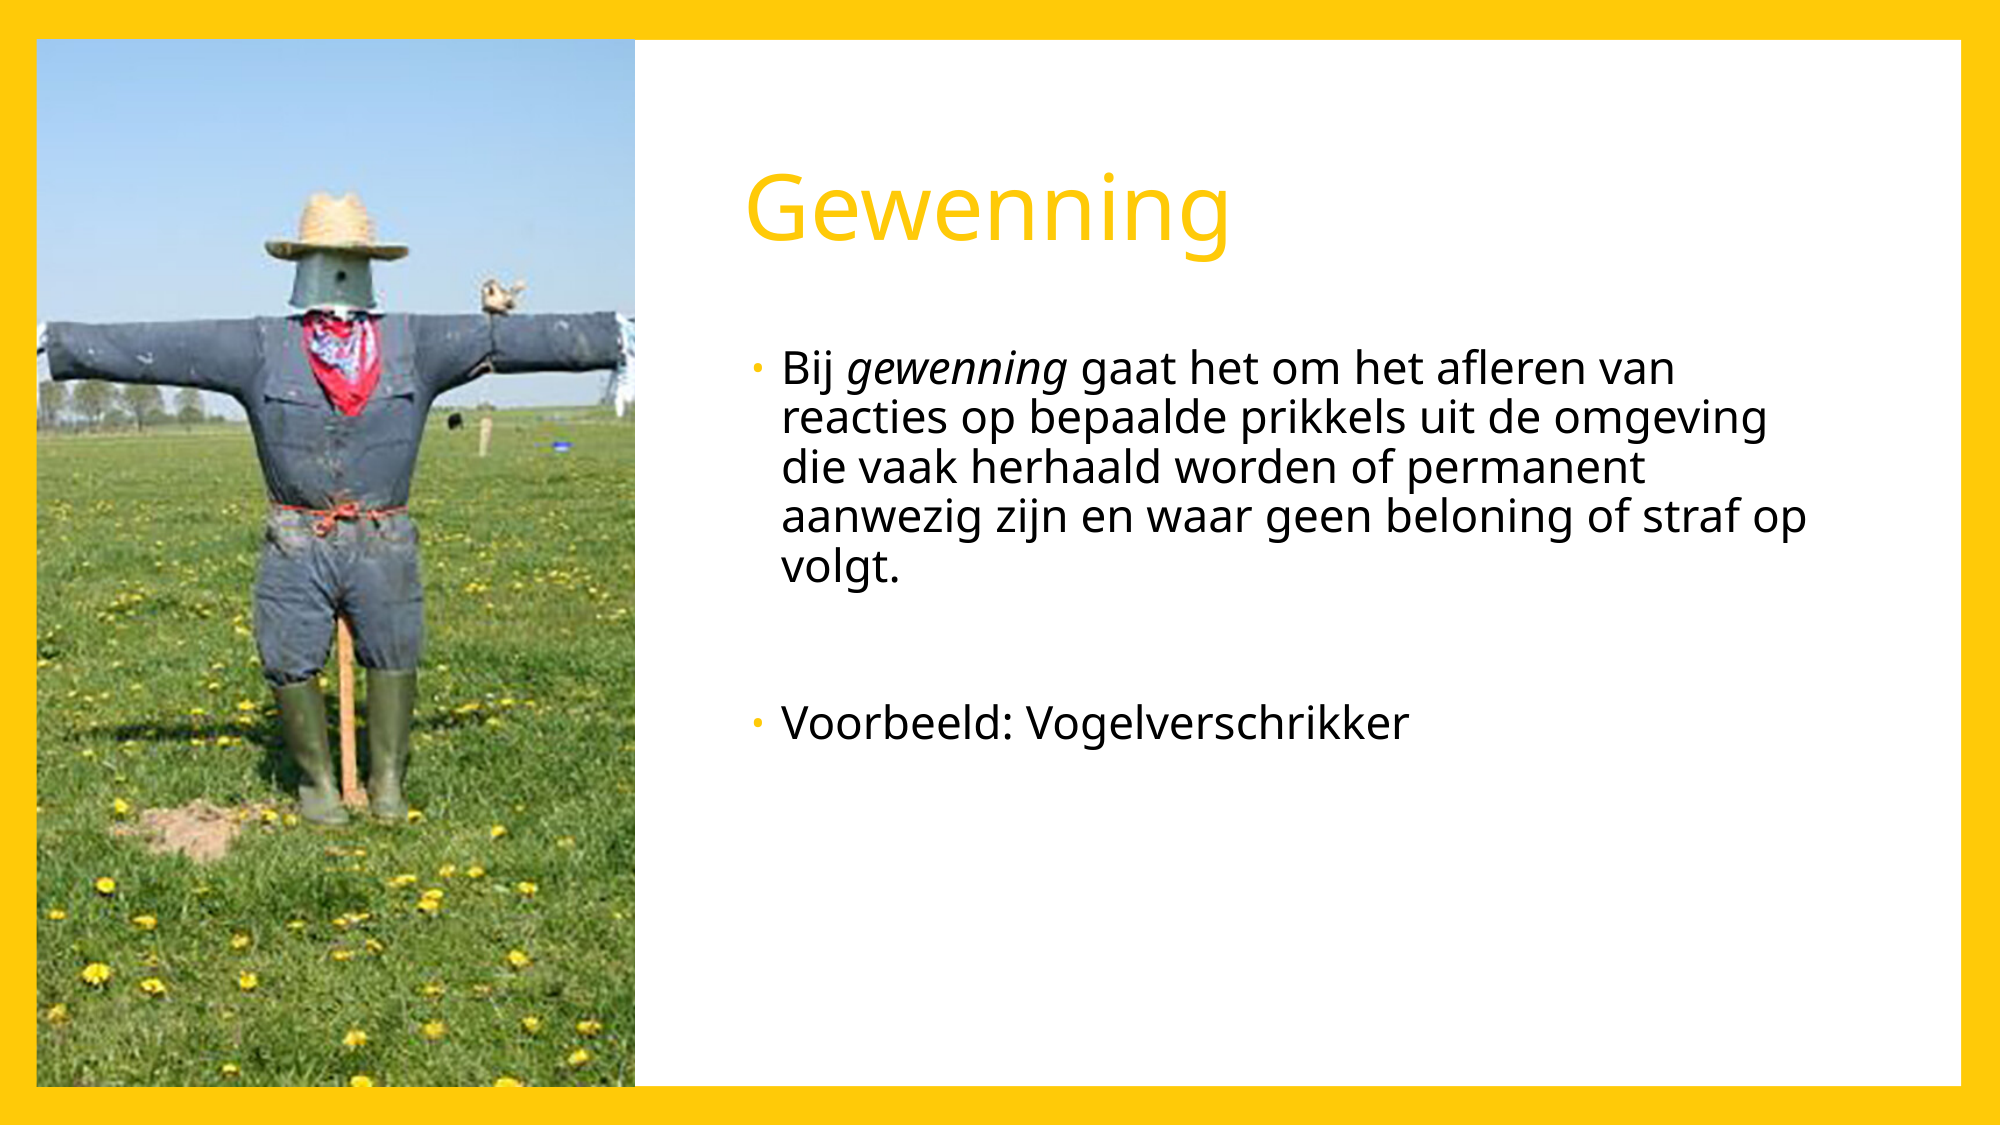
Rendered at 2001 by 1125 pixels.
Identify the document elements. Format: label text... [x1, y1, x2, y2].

list Bij gewenning gaat het om het afleren van reacties op bepaalde prikkels uit de omgeving die vaak herhaald worden of permanent aanwezig zijn en waar geen beloning of straf op volgt. Voorbeeld: Vogelverschrikker [728, 337, 1827, 1000]
picture [36, 39, 636, 1087]
title Gewenning [728, 99, 1827, 323]
